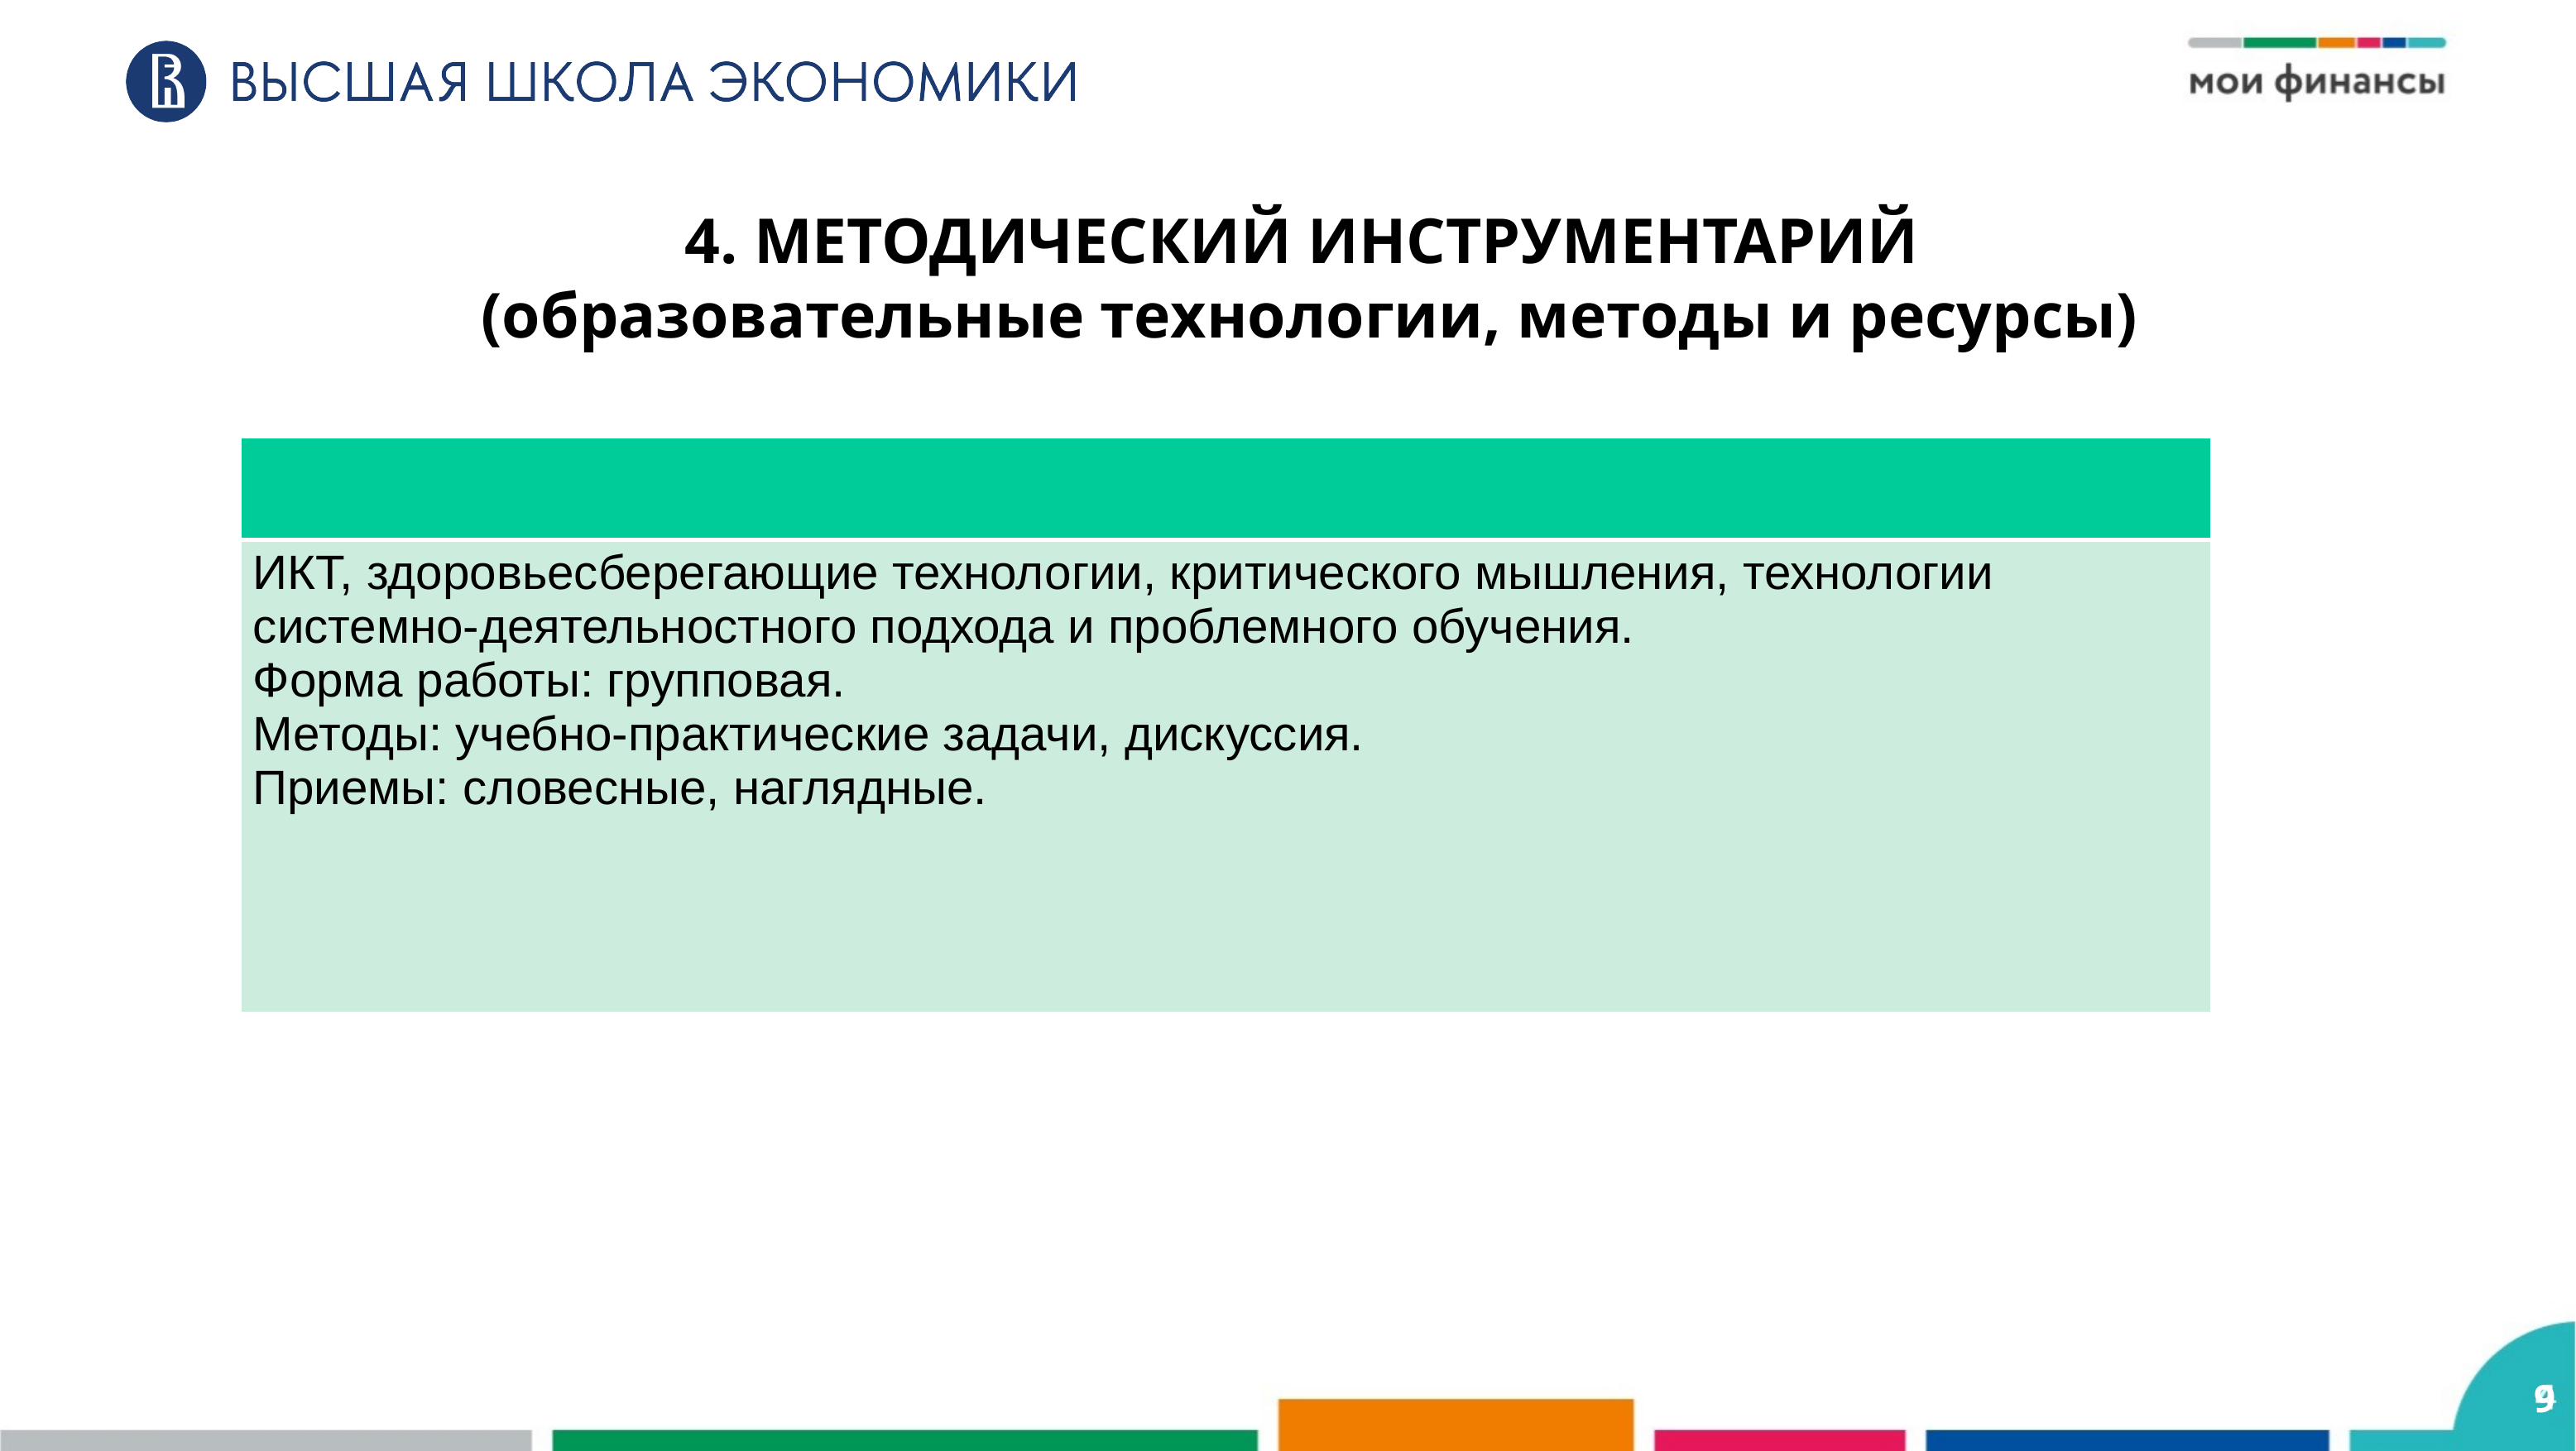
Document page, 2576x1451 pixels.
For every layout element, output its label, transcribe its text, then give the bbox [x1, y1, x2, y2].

picture [0, 0, 2576, 1451]
slide_number 9 [2470, 1365, 2576, 1430]
table_cell ИКТ, здоровьесберегающие технологии, критического мышления, технологии системно-деятельностного подхода и проблемного обучения. Форма работы: групповая. Методы: учебно-практические задачи, дискуссия. Приемы: словесные, наглядные. [242, 542, 2210, 1012]
table_header [242, 438, 2210, 538]
text_box 4. МЕТОДИЧЕСКИЙ ИНСТРУМЕНТАРИЙ (образовательные технологии, методы и ресурсы) [44, 192, 2576, 361]
